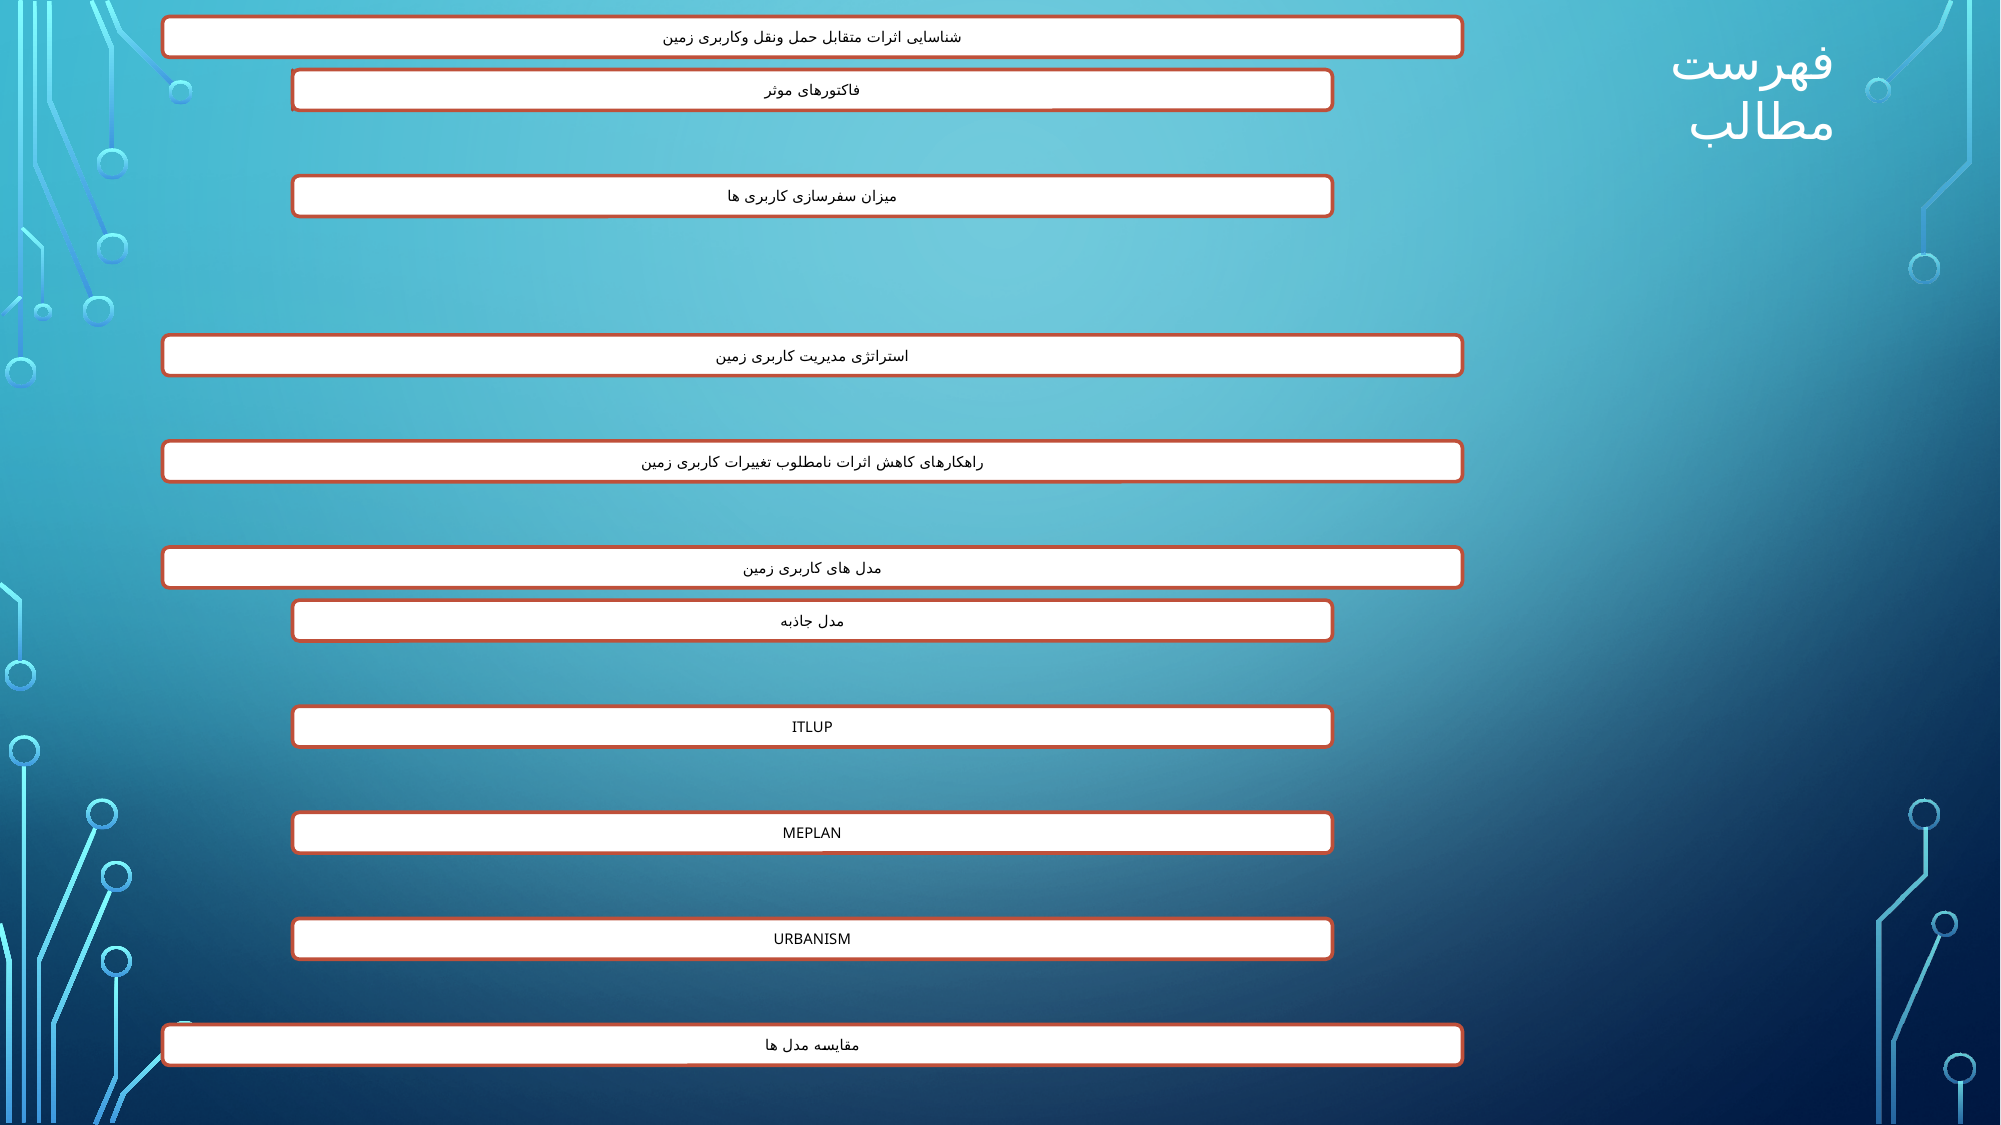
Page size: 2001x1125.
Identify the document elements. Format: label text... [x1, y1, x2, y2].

text_box فهرست مطالب [1626, 22, 1851, 157]
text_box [0, 16, 1626, 1119]
